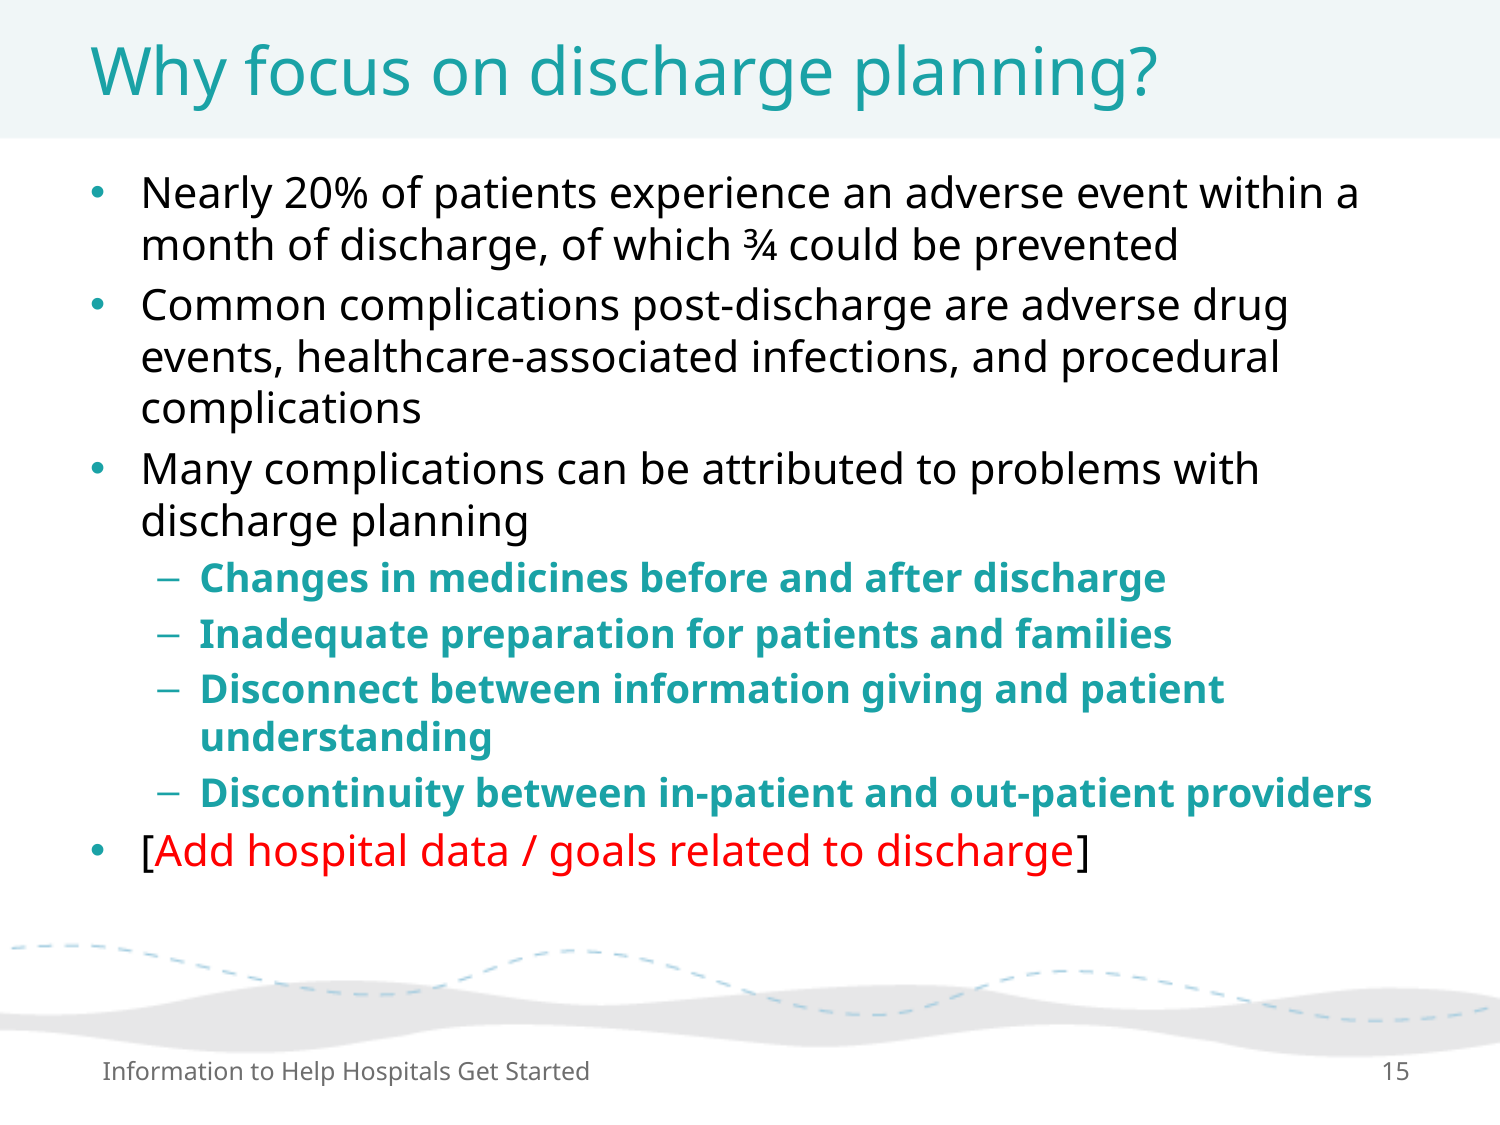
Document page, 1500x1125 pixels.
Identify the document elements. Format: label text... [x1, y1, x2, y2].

slide_number 15 [1074, 1042, 1425, 1103]
title Why focus on discharge planning? [75, 0, 1425, 138]
footer Information to Help Hospitals Get Started [87, 1042, 763, 1103]
picture [0, 0, 1500, 1125]
list Nearly 20% of patients experience an adverse event within a month of discharge, of which ¾ could be prevented Common complications post-discharge are adverse drug events, healthcare-associated infections, and procedural complications Many complications can be attributed to problems with discharge planning Changes in medicines before and after discharge Inadequate preparation for patients and families Disconnect between information giving and patient understanding Discontinuity between in-patient and out-patient providers [Add hospital data / goals related to discharge] [75, 157, 1425, 900]
